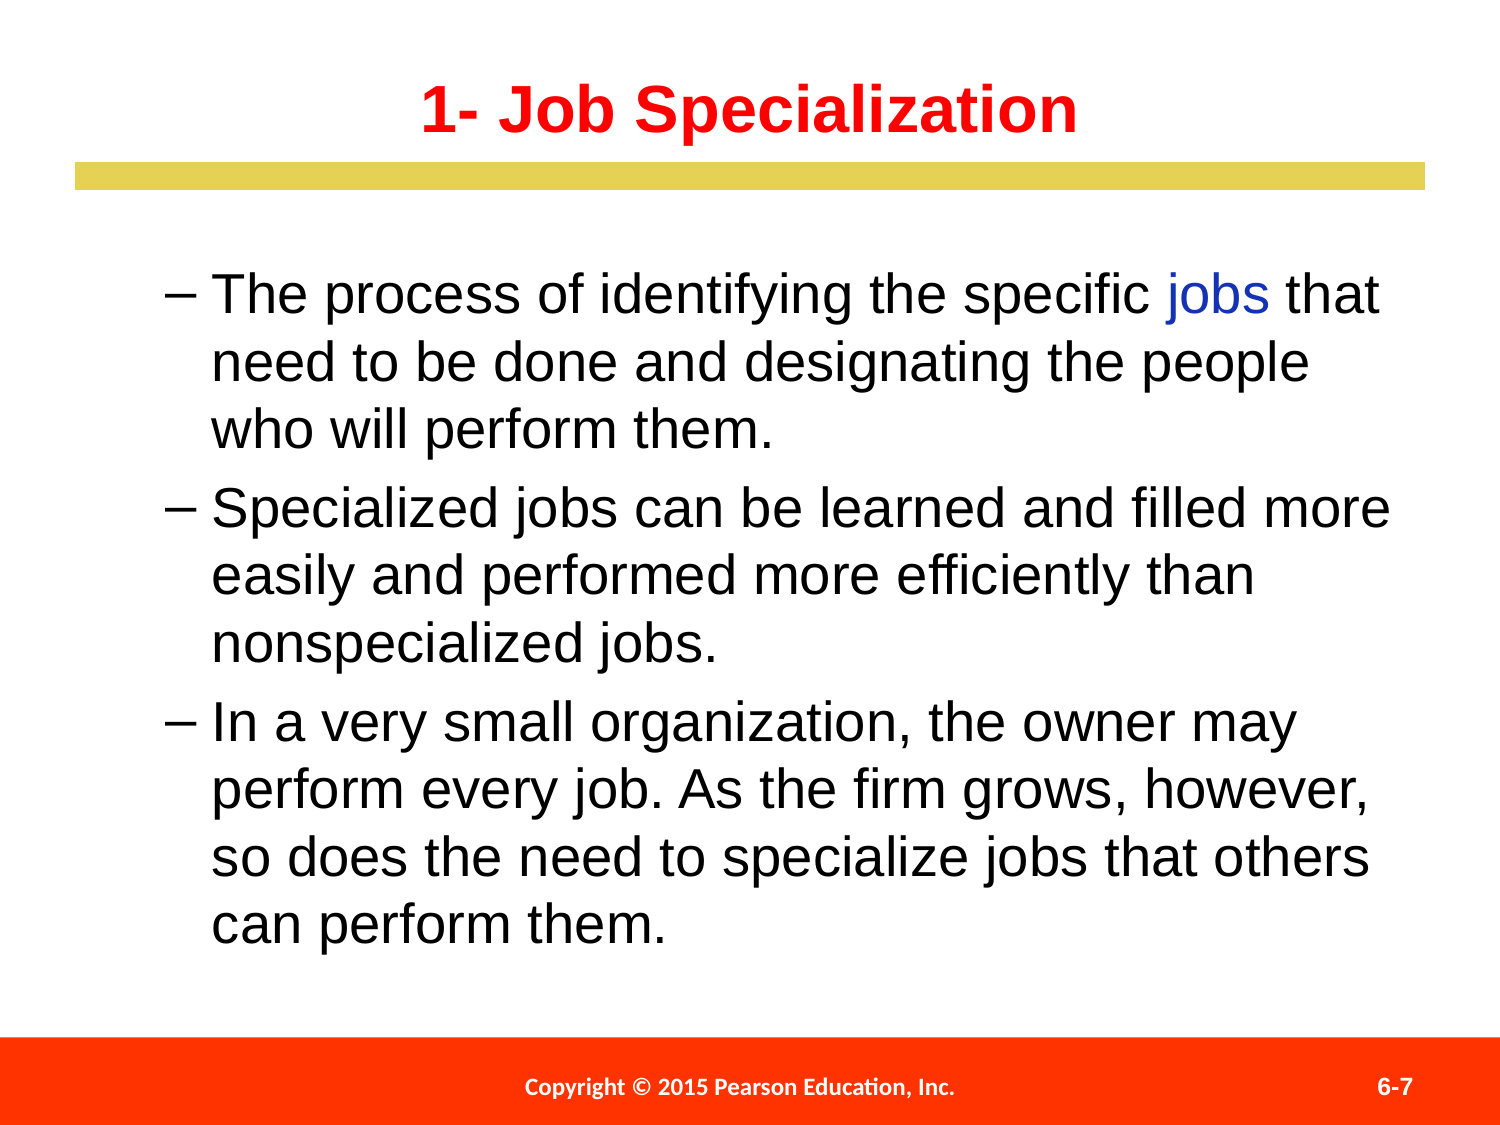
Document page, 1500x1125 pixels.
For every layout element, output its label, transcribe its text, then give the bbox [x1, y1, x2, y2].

list The process of identifying the specific jobs that need to be done and designating the people who will perform them. Specialized jobs can be learned and filled more easily and performed more efficiently than nonspecialized jobs. In a very small organization, the owner may perform every job. As the firm grows, however, so does the need to specialize jobs that others can perform them. [74, 249, 1426, 963]
title 1- Job Specialization [74, 12, 1426, 201]
